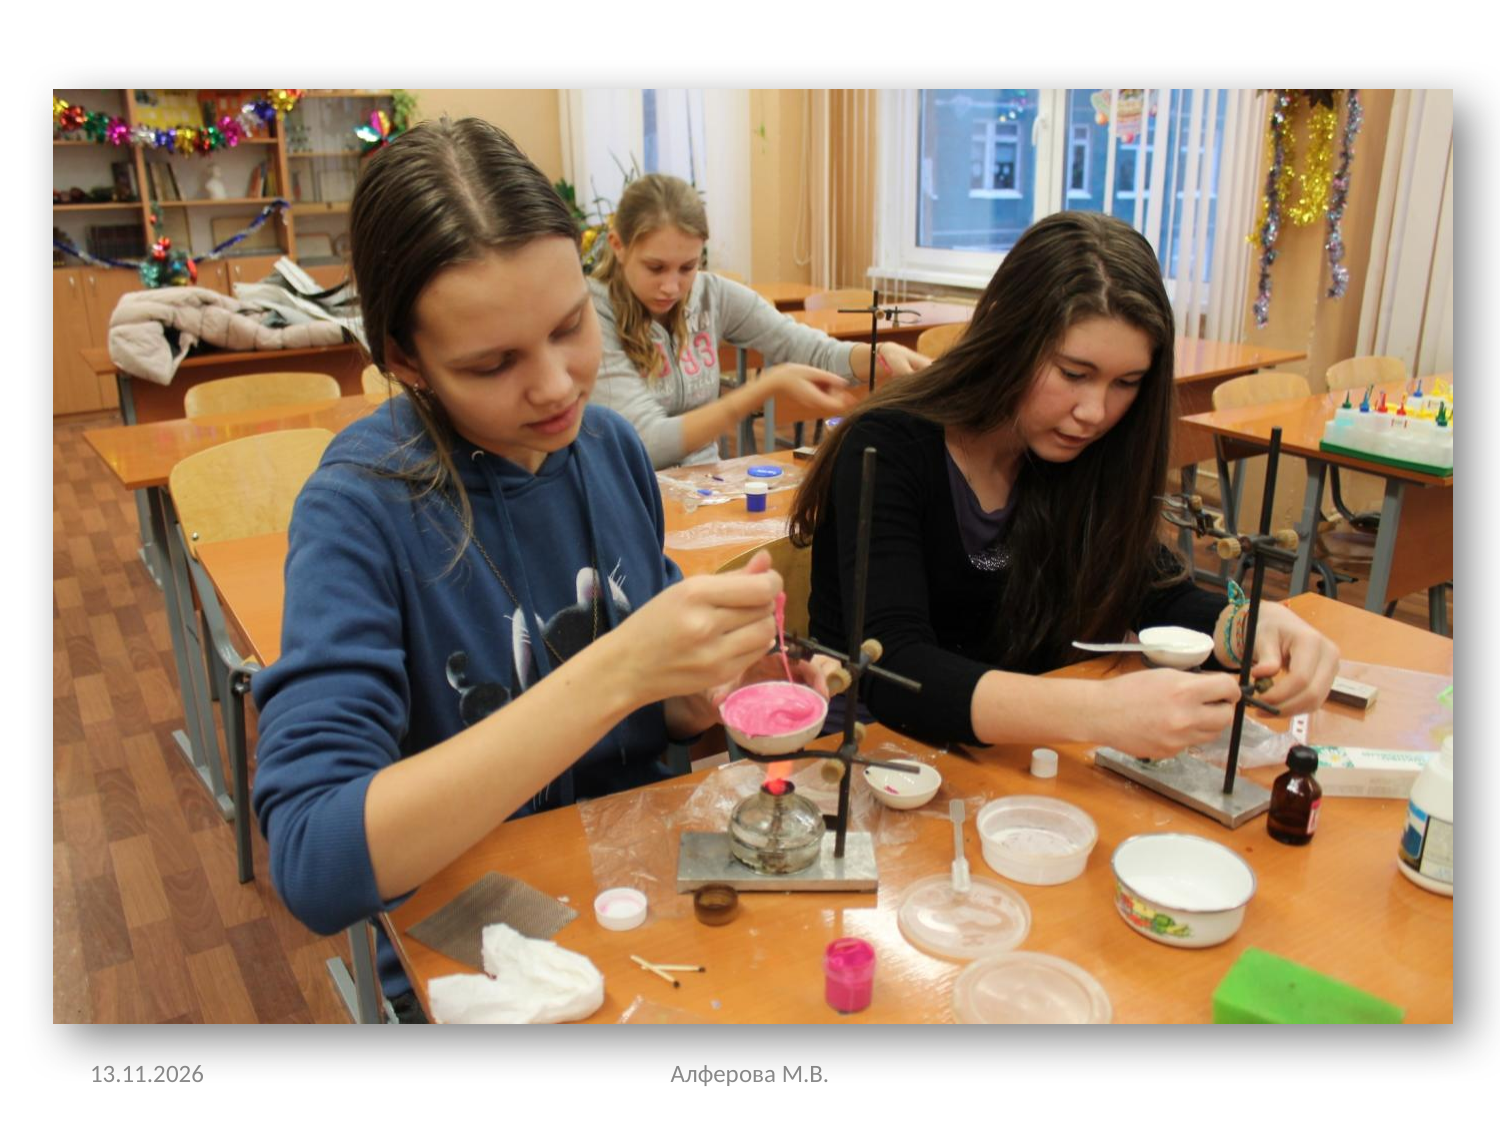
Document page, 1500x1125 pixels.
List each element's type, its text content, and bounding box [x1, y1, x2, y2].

footer Алферова М.В. [512, 1042, 988, 1103]
picture [52, 89, 1454, 1024]
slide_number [75, 1042, 425, 1103]
